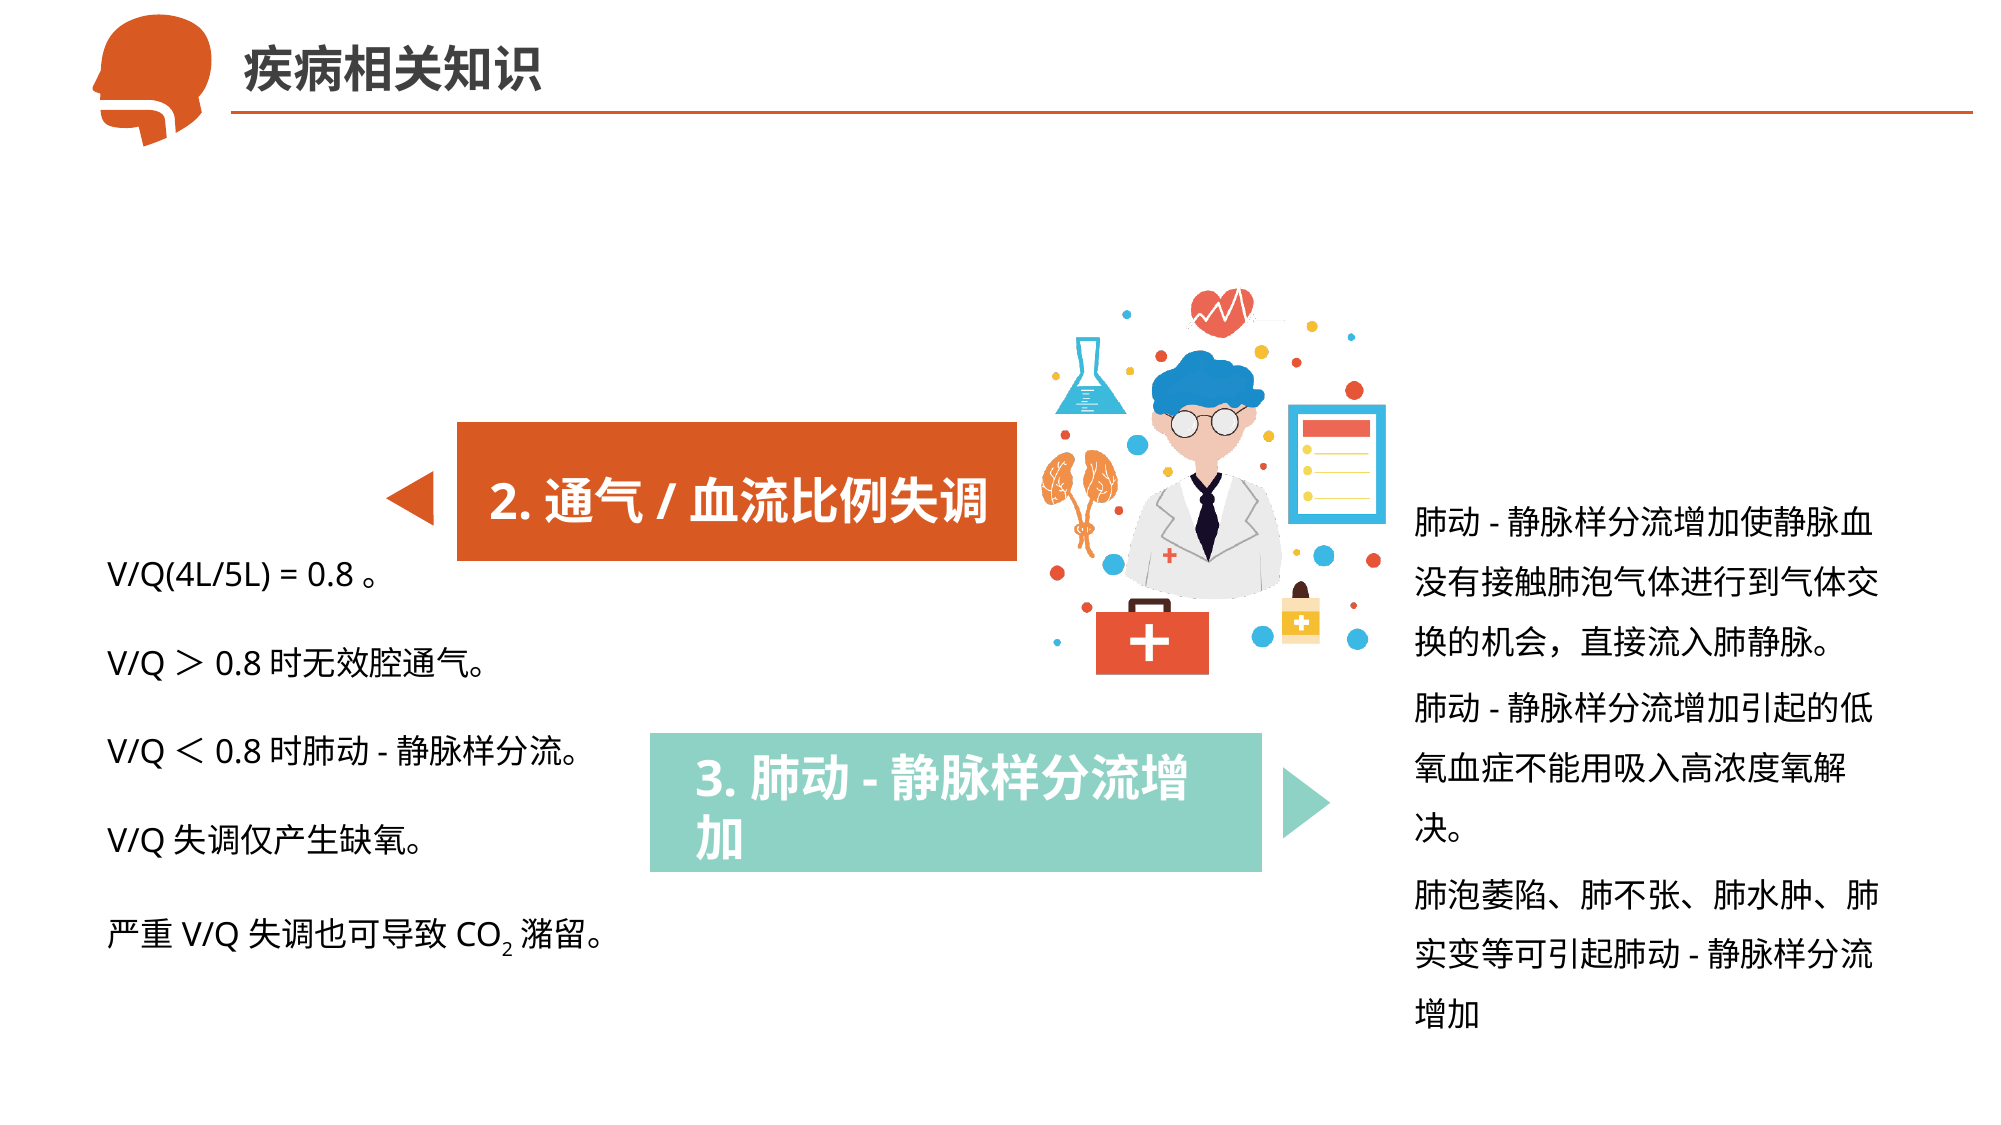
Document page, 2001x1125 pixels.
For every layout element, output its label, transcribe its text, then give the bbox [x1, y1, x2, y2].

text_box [394, 420, 1008, 563]
text_box [92, 14, 212, 134]
text_box V/Q(4L/5L) = 0.8。 V/Q＞0.8时无效腔通气。 V/Q＜0.8时肺动-静脉样分流。 V/Q失调仅产生缺氧。 严重V/Q失调也可导致CO2潴留。 [92, 517, 643, 1072]
text_box 疾病相关知识 [228, 36, 594, 104]
text_box [100, 109, 167, 147]
picture [1008, 281, 1409, 683]
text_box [649, 731, 1331, 874]
text_box 肺动-静脉样分流增加使静脉血没有接触肺泡气体进行到气体交换的机会，直接流入肺静脉。 肺动-静脉样分流增加引起的低氧血症不能用吸入高浓度氧解决。 肺泡萎陷、肺不张、肺水肿、肺实变等可引起肺动-静脉样分流增加 [1399, 473, 1920, 991]
